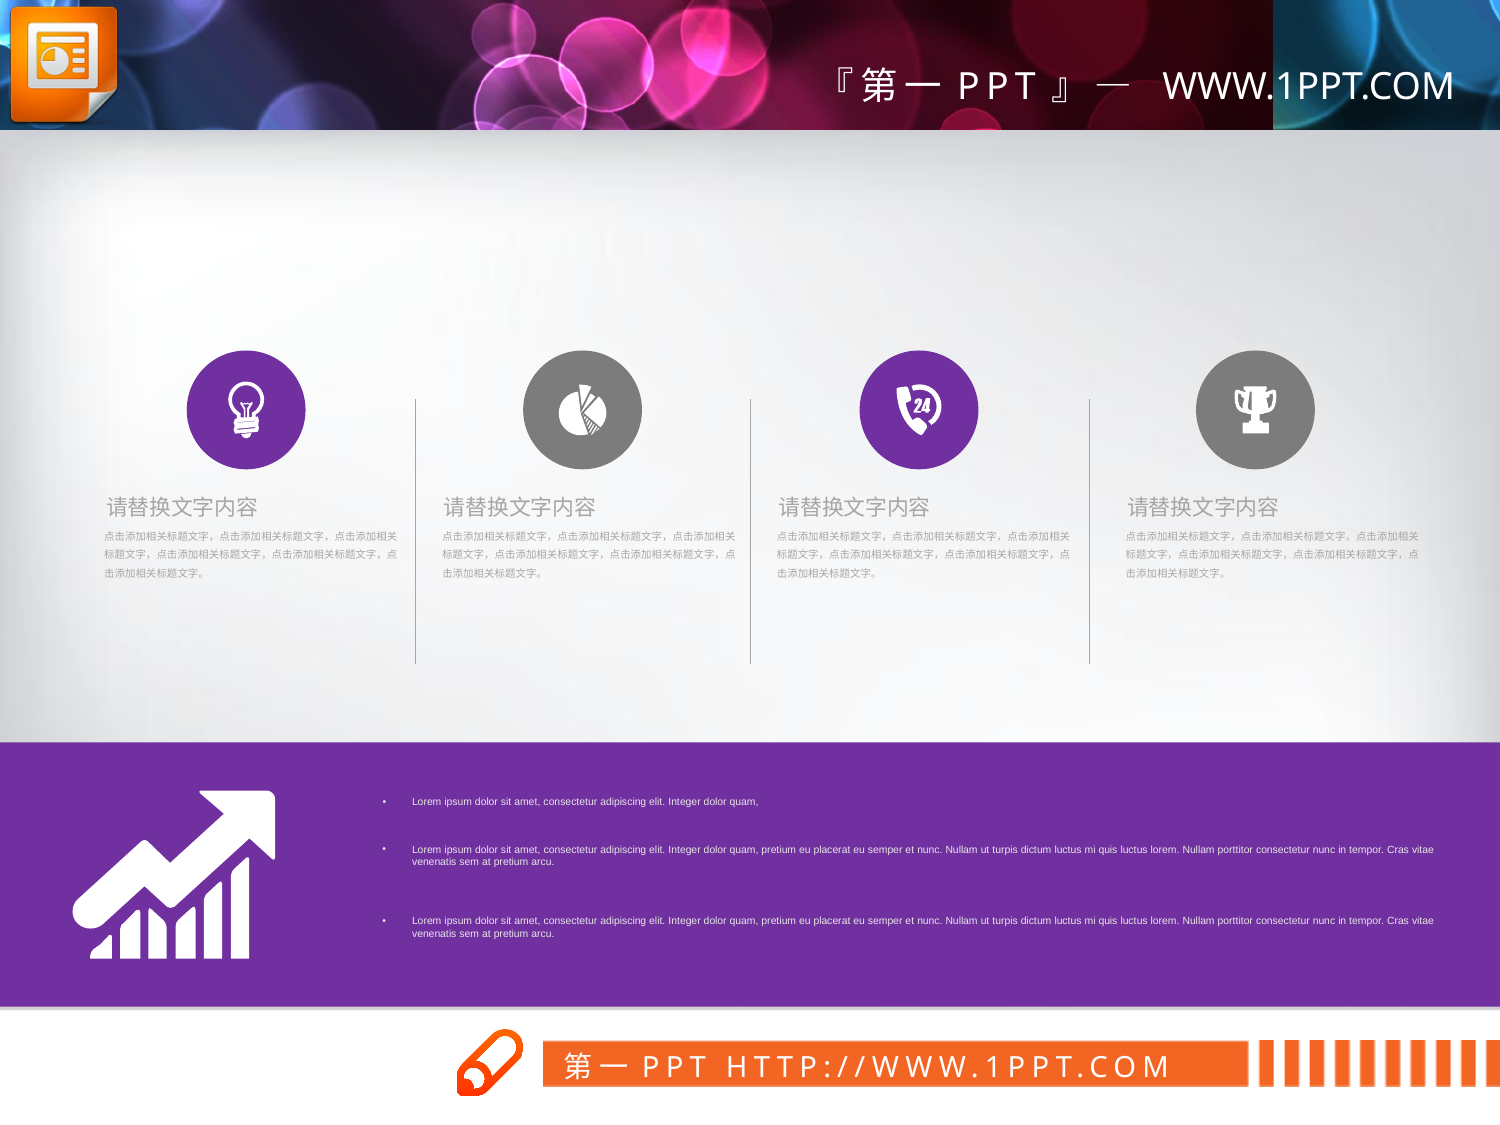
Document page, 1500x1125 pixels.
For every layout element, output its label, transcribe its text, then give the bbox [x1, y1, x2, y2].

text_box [859, 350, 979, 470]
picture [0, 0, 1500, 742]
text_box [1195, 350, 1316, 470]
text_box 请替换文字内容 [90, 480, 390, 529]
text_box 点击添加相关标题文字，点击添加相关标题文字，点击添加相关标题文字，点击添加相关标题文字，点击添加相关标题文字，点击添加相关标题文字。 [1111, 516, 1439, 587]
text_box [0, 742, 1500, 1007]
text_box 点击添加相关标题文字，点击添加相关标题文字，点击添加相关标题文字，点击添加相关标题文字，点击添加相关标题文字，点击添加相关标题文字。 [428, 516, 746, 587]
text_box 请替换文字内容 [762, 480, 1063, 529]
text_box 点击添加相关标题文字，点击添加相关标题文字，点击添加相关标题文字，点击添加相关标题文字，点击添加相关标题文字，点击添加相关标题文字。 [90, 516, 411, 587]
picture [0, 1007, 1500, 1012]
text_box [367, 787, 1481, 948]
picture [543, 1040, 1500, 1087]
text_box 点击添加相关标题文字，点击添加相关标题文字，点击添加相关标题文字，点击添加相关标题文字，点击添加相关标题文字，点击添加相关标题文字。 [762, 516, 1084, 587]
text_box 请替换文字内容 [428, 480, 728, 529]
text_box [522, 350, 643, 470]
text_box 请替换文字内容 [1111, 480, 1411, 529]
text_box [186, 350, 306, 470]
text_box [70, 790, 276, 959]
